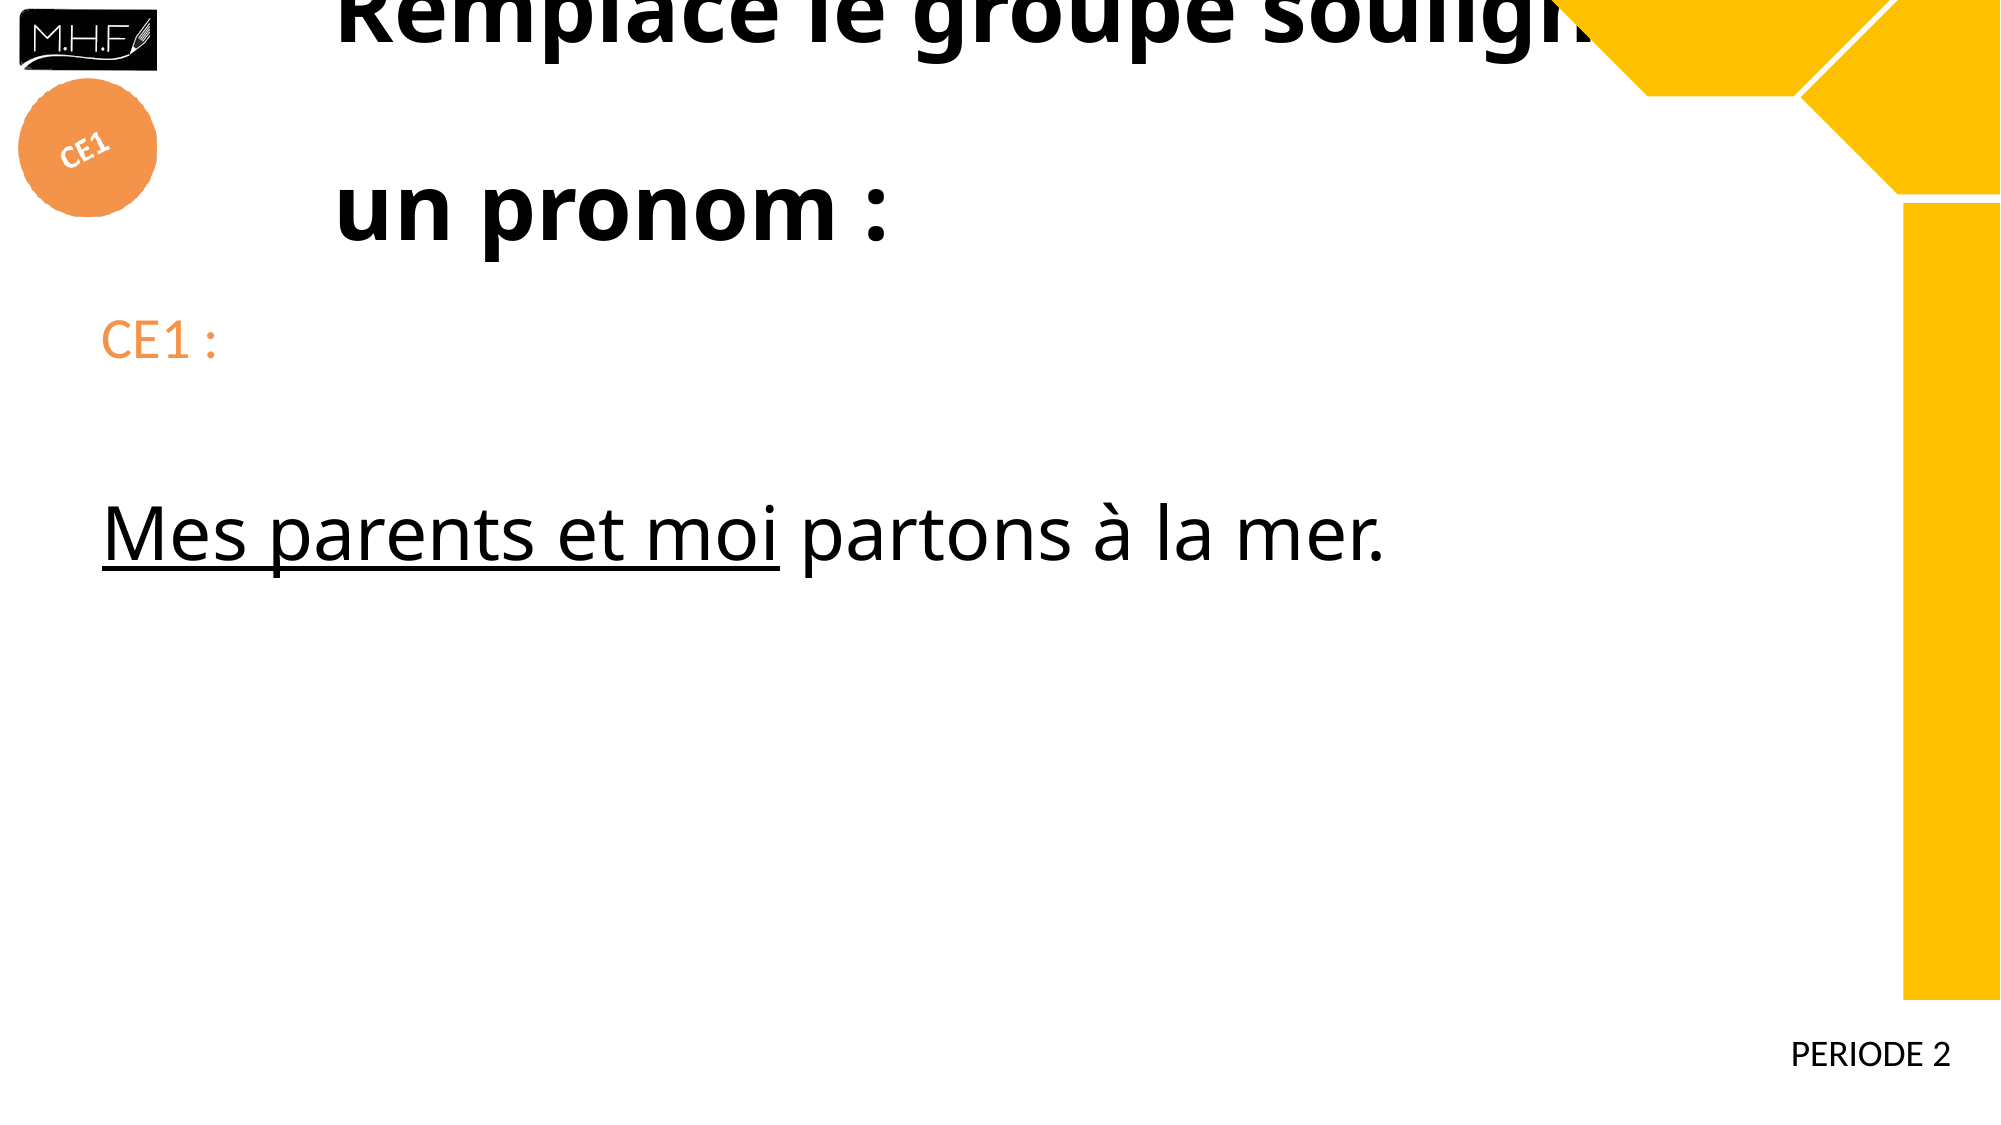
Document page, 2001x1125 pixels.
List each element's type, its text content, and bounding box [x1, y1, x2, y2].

text_box PERIODE 2 [1362, 1021, 1967, 1125]
list CE1 : Mes parents et moi partons à la mer. [86, 300, 1585, 1015]
picture [16, 7, 157, 74]
text_box [1549, 0, 1892, 98]
text_box [1799, 0, 2000, 196]
title Remplace le groupe souligné par un pronom : [318, 3, 1865, 221]
picture [18, 78, 157, 218]
text_box [1902, 202, 2000, 1001]
